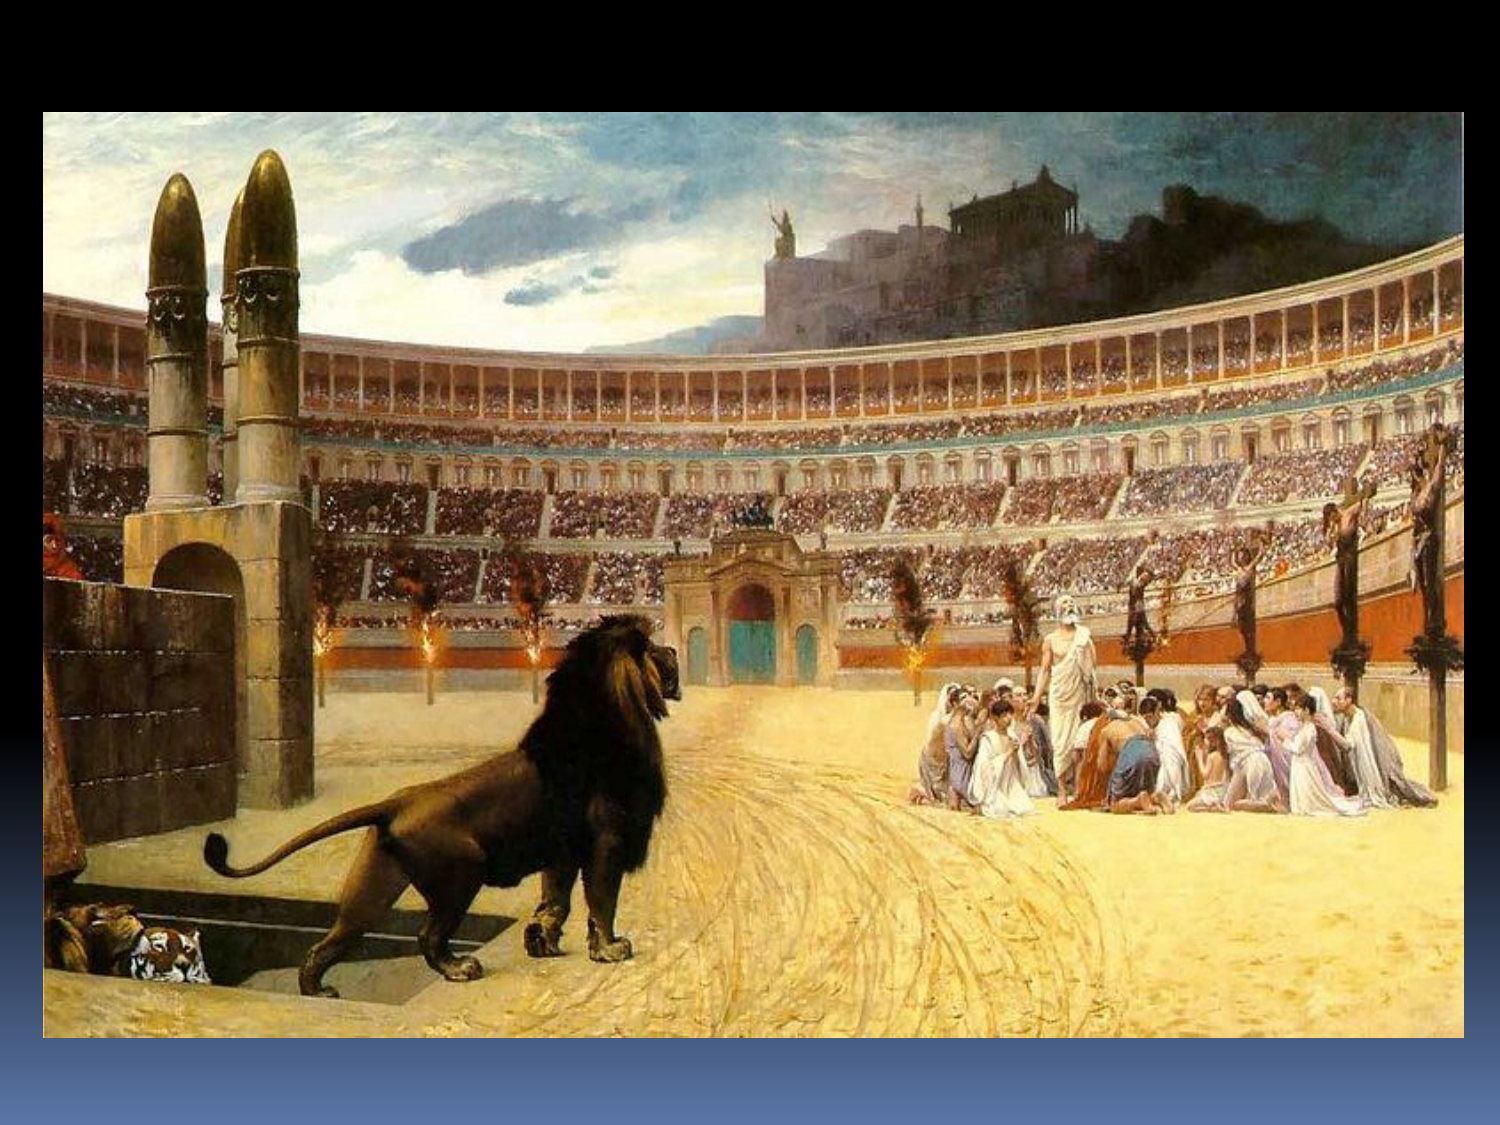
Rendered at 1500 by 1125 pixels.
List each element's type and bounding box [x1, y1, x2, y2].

picture [42, 112, 1464, 1038]
